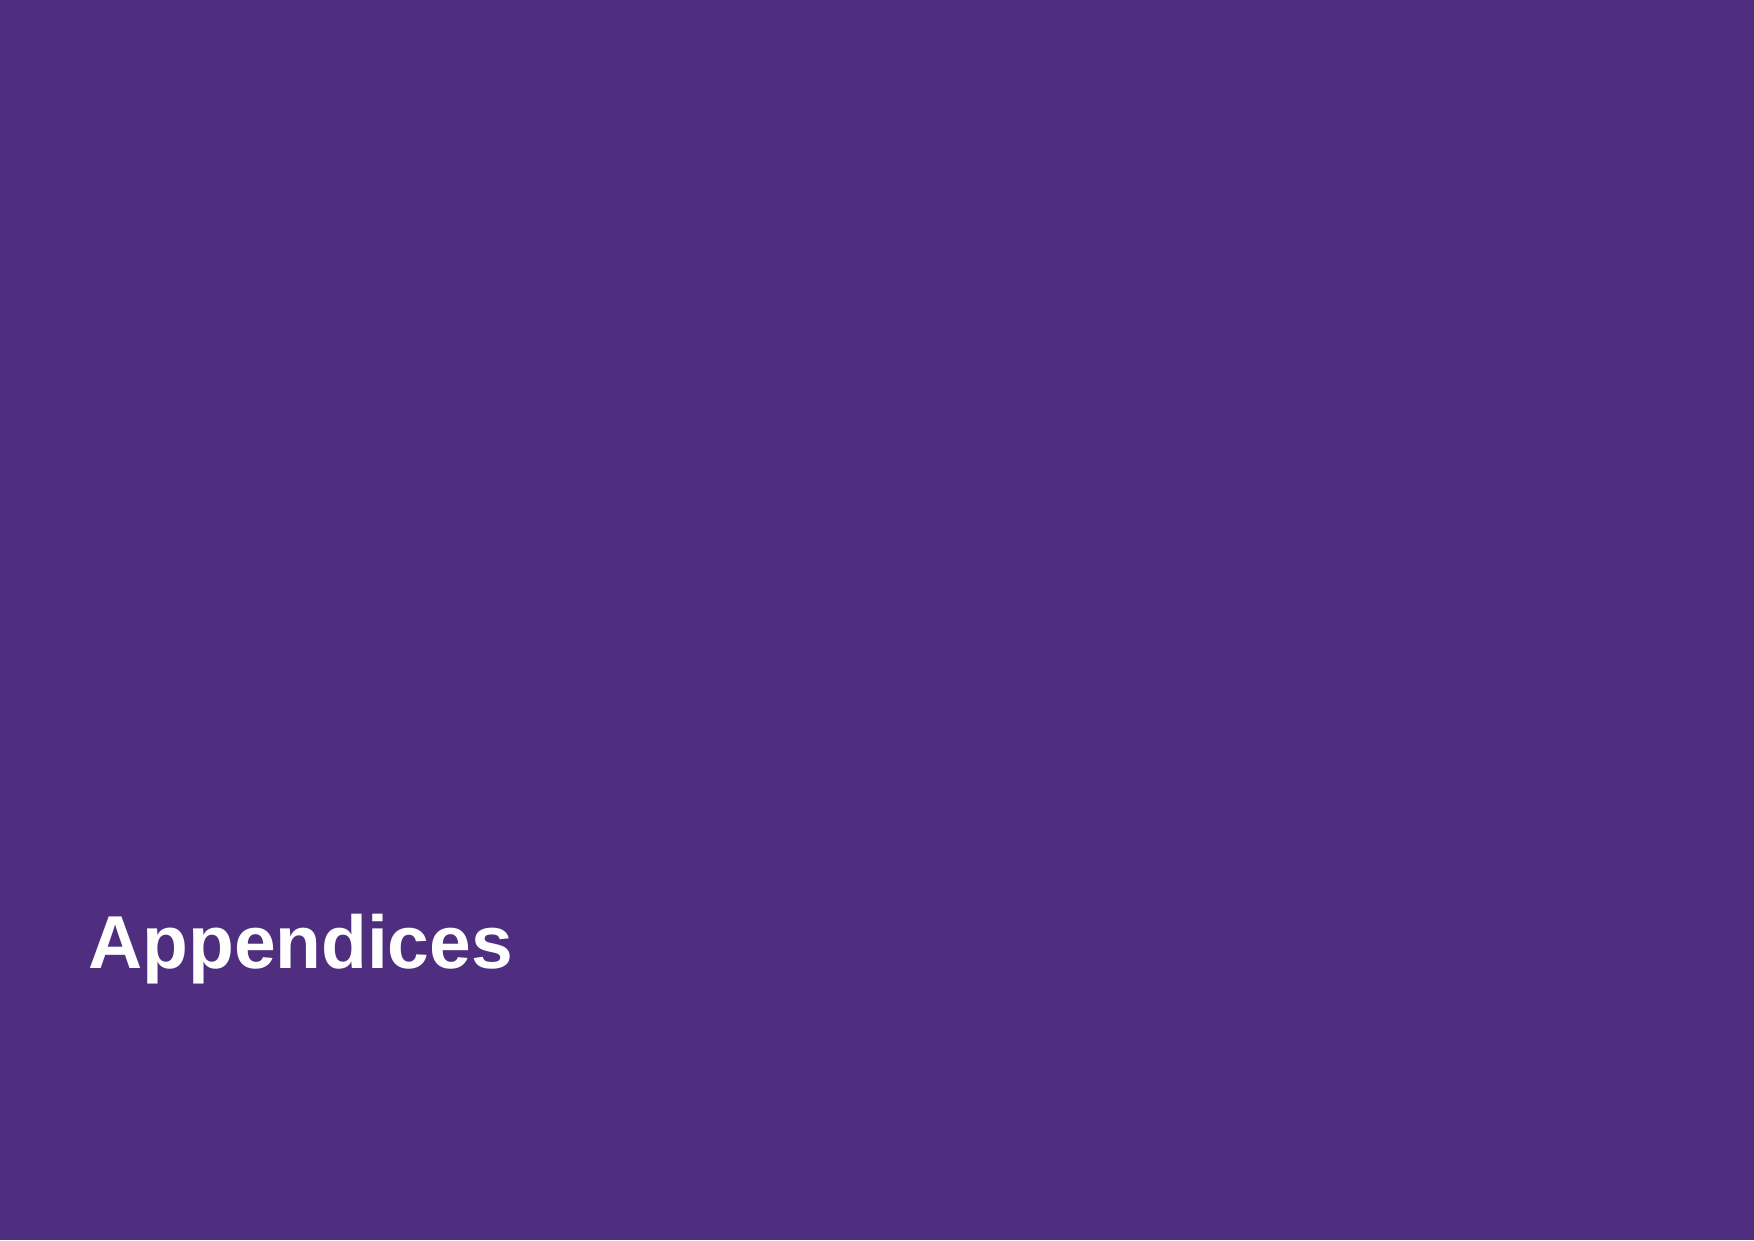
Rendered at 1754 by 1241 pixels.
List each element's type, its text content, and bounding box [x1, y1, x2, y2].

list Appendices [88, 903, 1616, 1146]
